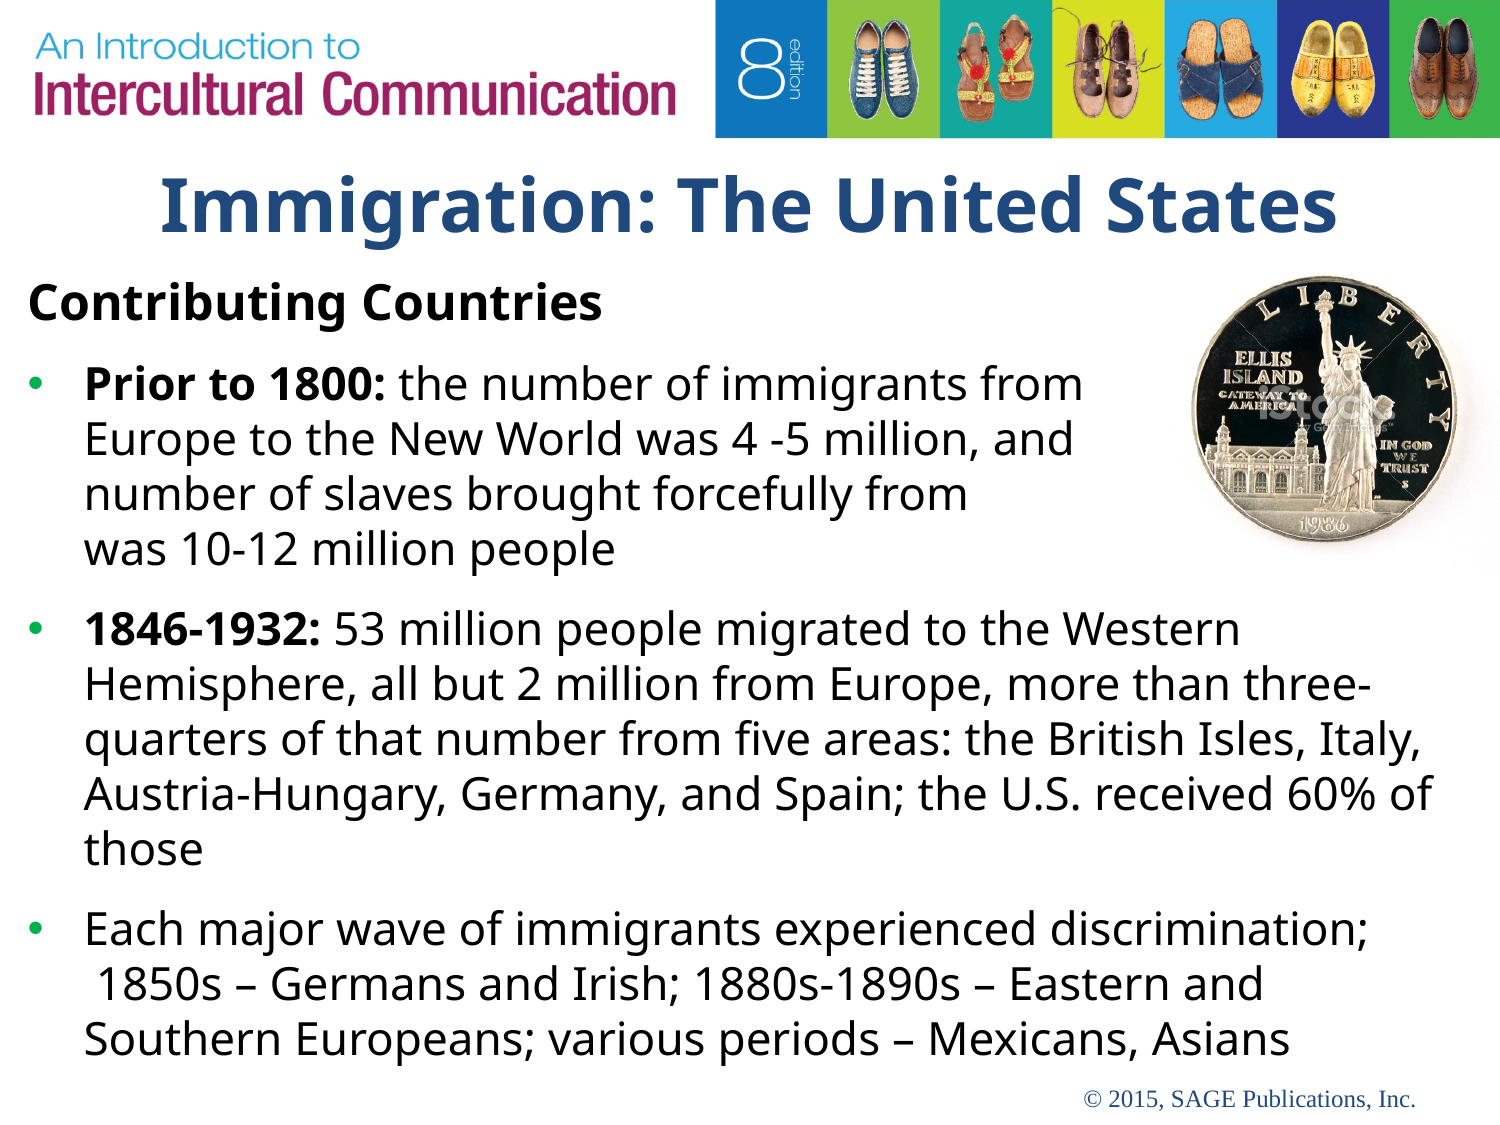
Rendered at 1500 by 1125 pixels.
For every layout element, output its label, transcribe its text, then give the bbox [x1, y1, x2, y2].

title Immigration: The United States [0, 154, 1500, 250]
list Contributing Countries Prior to 1800: the number of immigrants from Europe to the New World was 4 -5 million, and the number of slaves brought forcefully from Africa was 10-12 million people 1846-1932: 53 million people migrated to the Western Hemisphere, all but 2 million from Europe, more than three-quarters of that number from five areas: the British Isles, Italy, Austria-Hungary, Germany, and Spain; the U.S. received 60% of those Each major wave of immigrants experienced discrimination; 1850s – Germans and Irish; 1880s-1890s – Eastern and Southern Europeans; various periods – Mexicans, Asians [12, 262, 1488, 1113]
text_box © 2015, SAGE Publications, Inc. [1012, 1067, 1488, 1125]
picture [0, 0, 1500, 154]
picture [0, 237, 1500, 1125]
